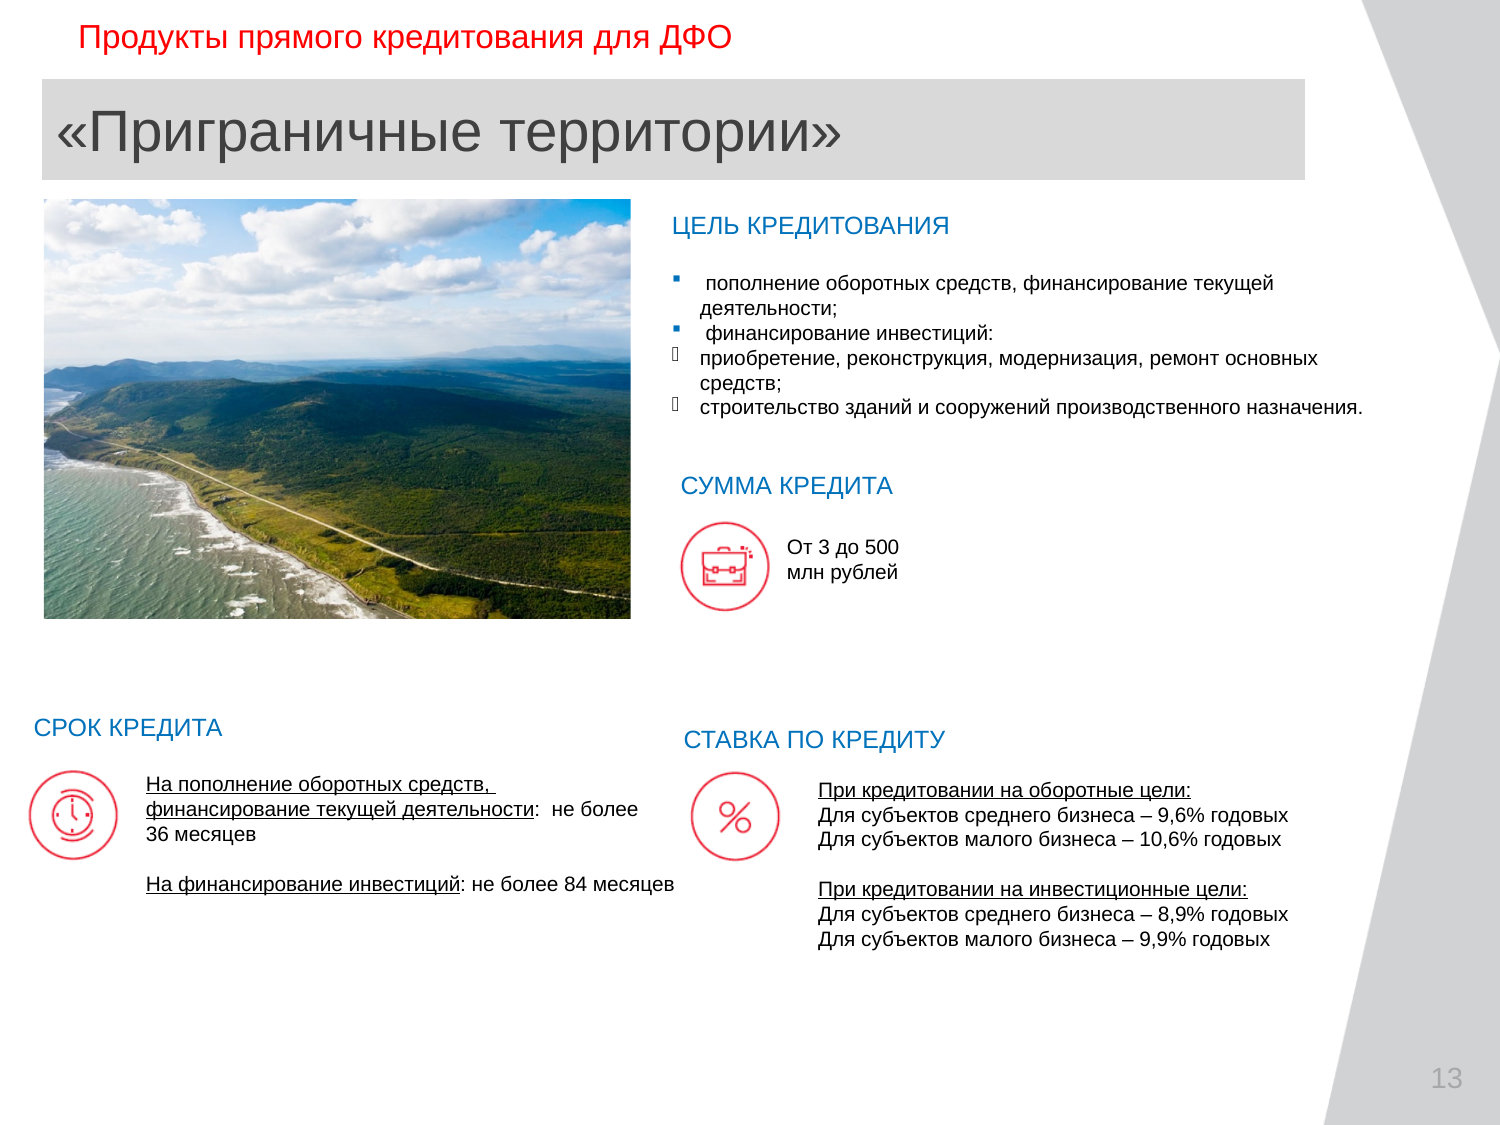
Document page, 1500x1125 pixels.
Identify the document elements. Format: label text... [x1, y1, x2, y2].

text_box СТАВКА ПО КРЕДИТУ [668, 716, 961, 761]
slide_number 13 [1128, 1046, 1478, 1107]
text_box При кредитовании на оборотные цели: Для субъектов среднего бизнеса – 9,6% годовых Для субъектов малого бизнеса – 10,6% годовых При кредитовании на инвестиционные цели: Для субъектов среднего бизнеса – 8,9% годовых Для субъектов малого бизнеса – 9,9% годовых [803, 768, 1304, 984]
table_header «Приграничные территории» [42, 79, 1305, 180]
text_box От 3 до 500 млн рублей [779, 526, 915, 592]
picture [0, 0, 1500, 1125]
text_box СУММА КРЕДИТА [665, 462, 909, 507]
text_box СРОК КРЕДИТА [18, 704, 238, 749]
text_box ЦЕЛЬ КРЕДИТОВАНИЯ пополнение оборотных средств, финансирование текущей деятельности; финансирование инвестиций: приобретение, реконструкция, модернизация, ремонт основных средств; строительство зданий и сооружений производственного назначения. [657, 202, 1400, 477]
text_box На пополнение оборотных средств, финансирование текущей деятельности: не более 36 месяцев На финансирование инвестиций: не более 84 месяцев [130, 763, 759, 904]
title Продукты прямого кредитования для ДФО [63, 7, 1117, 77]
